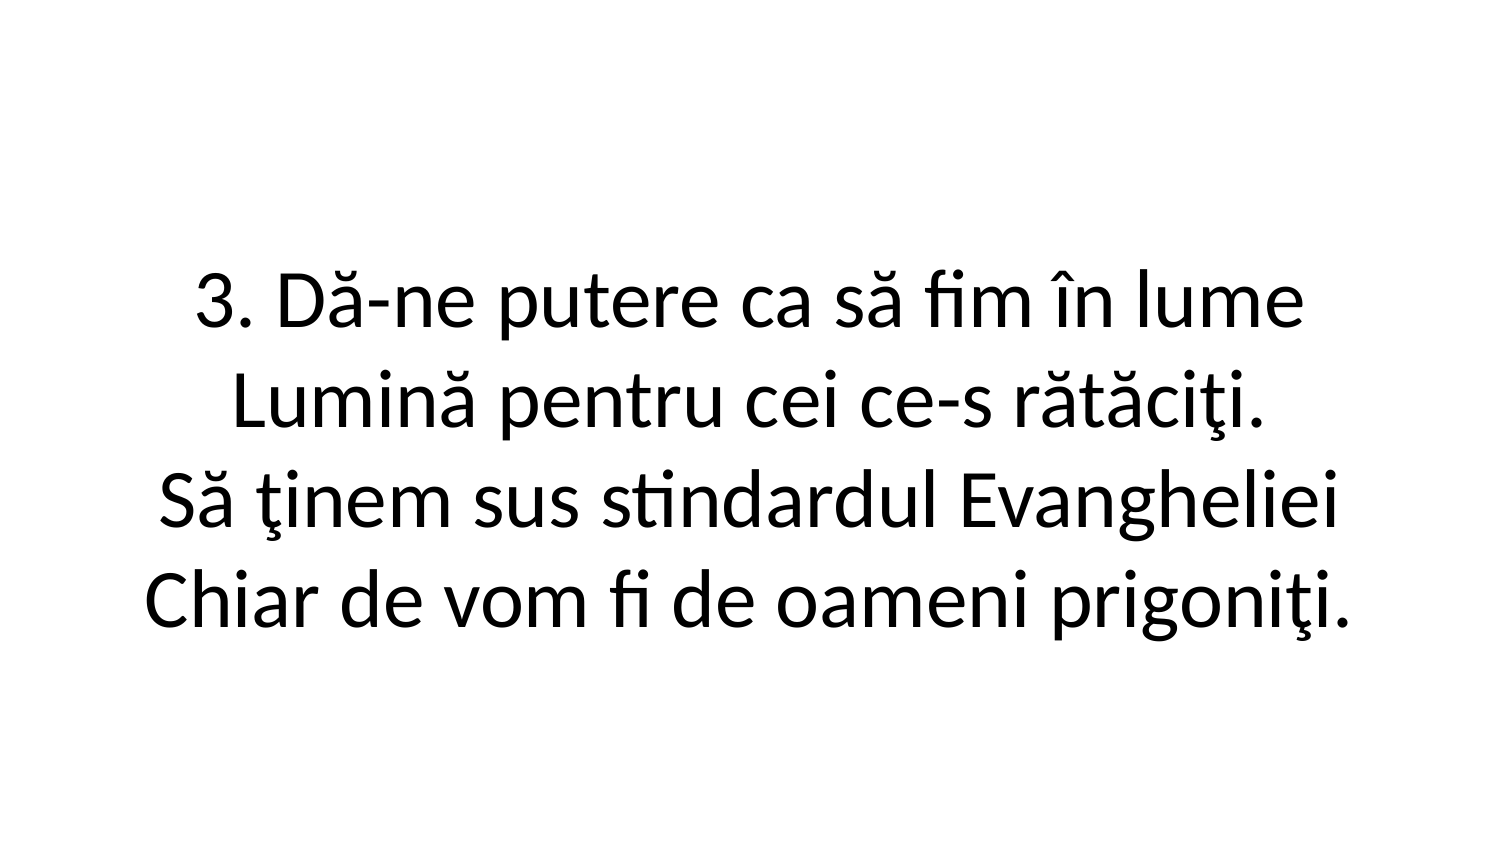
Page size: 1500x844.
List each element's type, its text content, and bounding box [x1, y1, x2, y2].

text_box 3. Dă-ne putere ca să fim în lume Lumină pentru cei ce-s rătăciţi. Să ţinem sus stindardul Evangheliei Chiar de vom fi de oameni prigoniţi. [130, 192, 1370, 652]
